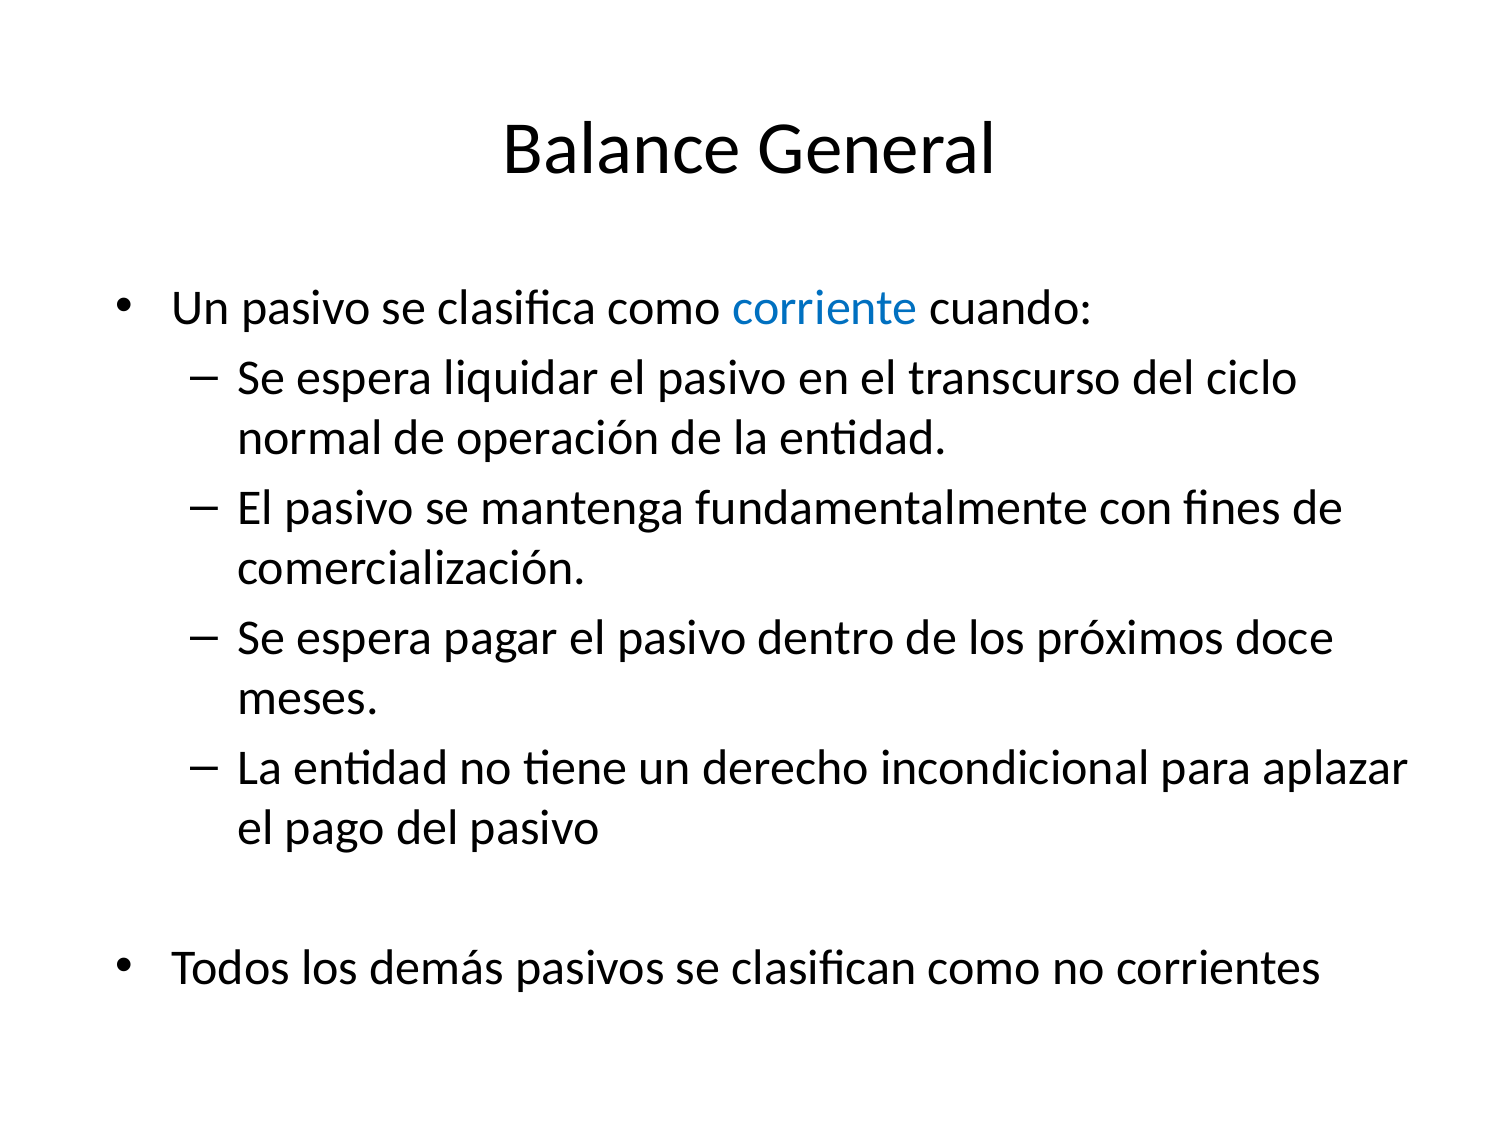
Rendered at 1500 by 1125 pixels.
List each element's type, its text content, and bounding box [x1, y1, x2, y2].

title Balance General [75, 55, 1425, 232]
list Un pasivo se clasifica como corriente cuando: Se espera liquidar el pasivo en el transcurso del ciclo normal de operación de la entidad. El pasivo se mantenga fundamentalmente con fines de comercialización. Se espera pagar el pasivo dentro de los próximos doce meses. La entidad no tiene un derecho incondicional para aplazar el pago del pasivo Todos los demás pasivos se clasifican como no corrientes [100, 267, 1438, 1083]
